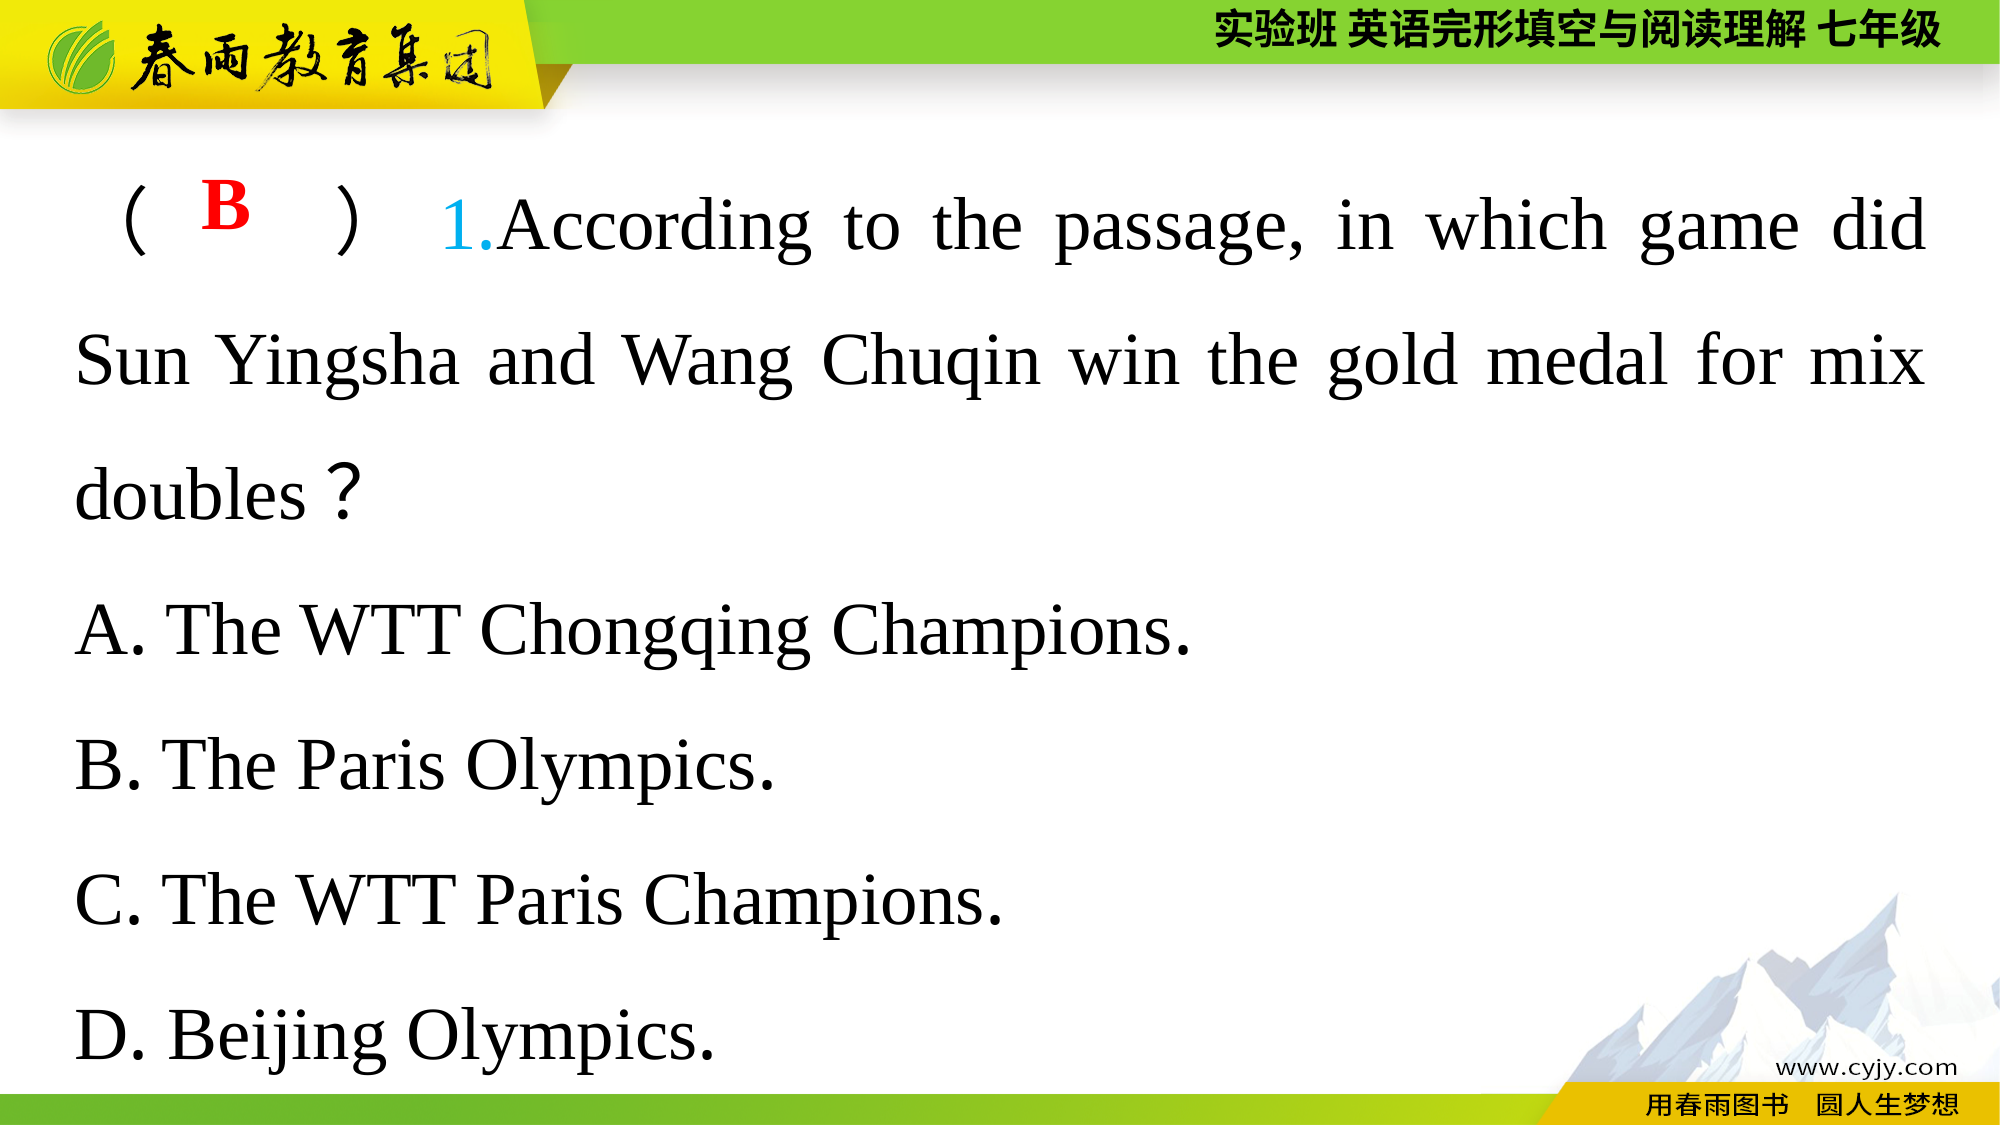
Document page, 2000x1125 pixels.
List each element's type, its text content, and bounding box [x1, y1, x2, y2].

text_box B [186, 146, 267, 252]
list （ ）1.According to the passage, in which game did Sun Yingsha and Wang Chuqin win the gold medal for mix doubles？ A. The WTT Chongqing Champions. B. The Paris Olympics. C. The WTT Paris Champions. D. Beijing Olympics. [59, 122, 1944, 1075]
picture [0, 0, 2000, 1125]
